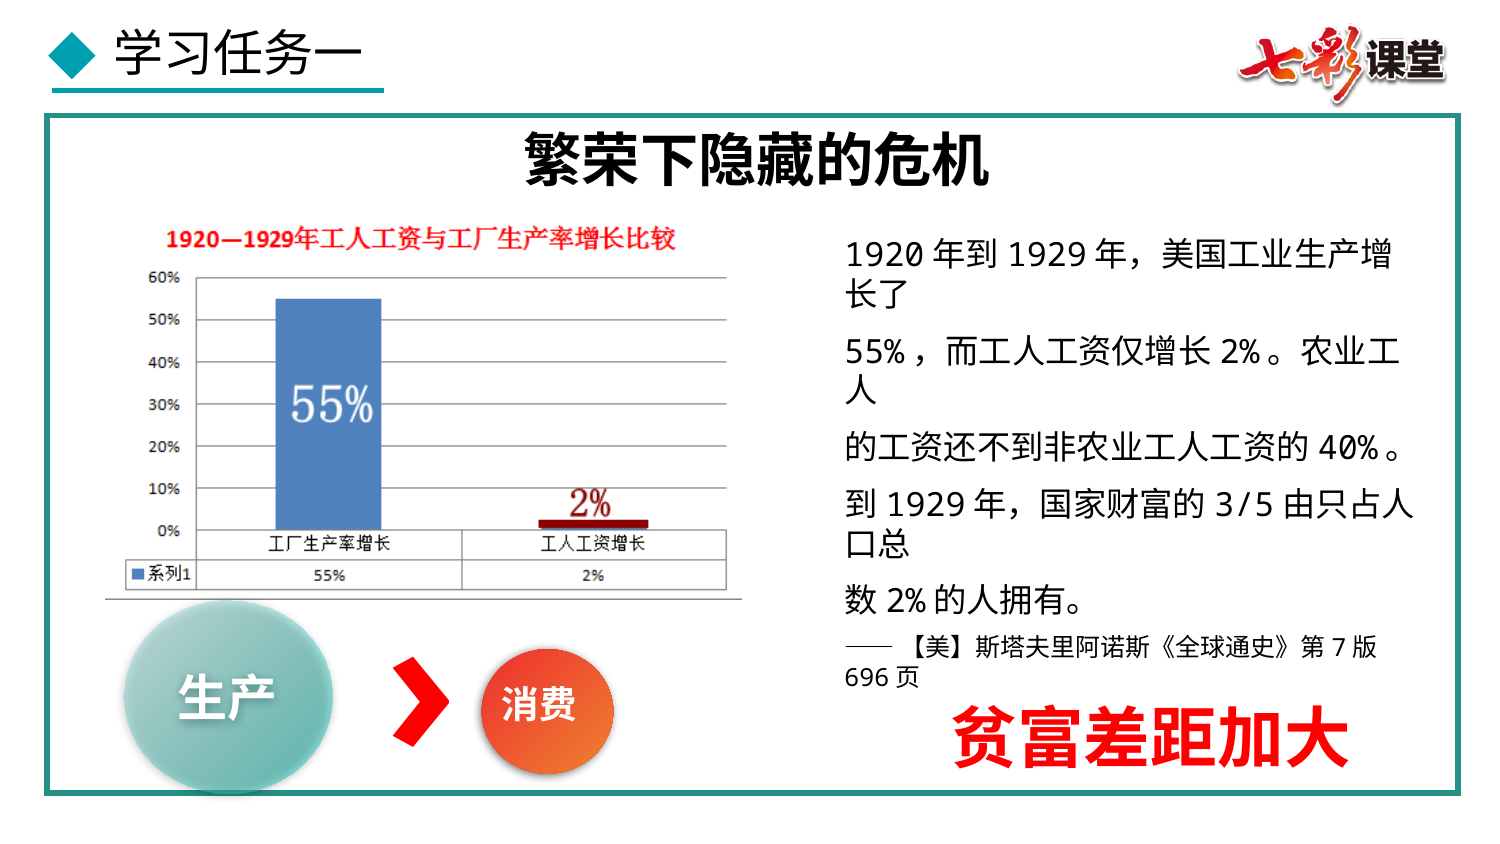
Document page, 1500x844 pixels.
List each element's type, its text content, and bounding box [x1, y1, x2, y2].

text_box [481, 648, 614, 775]
text_box 贫富差距加大 [797, 664, 1412, 784]
text_box › [346, 601, 489, 844]
picture [105, 219, 743, 601]
text_box [46, 114, 1459, 794]
text_box 生产 [123, 601, 333, 794]
picture [1234, 20, 1451, 108]
text_box 1920年到1929年，美国工业生产增长了 55%，而工人工资仅增长2%。农业工人 的工资还不到非农业工人工资的40%。 到1929年，国家财富的3/5由只占人口总 数2%的人拥有。 ——【美】斯塔夫里阿诺斯《全球通史》第7版696页 [829, 225, 1435, 699]
text_box 繁荣下隐藏的危机 [509, 115, 1151, 201]
